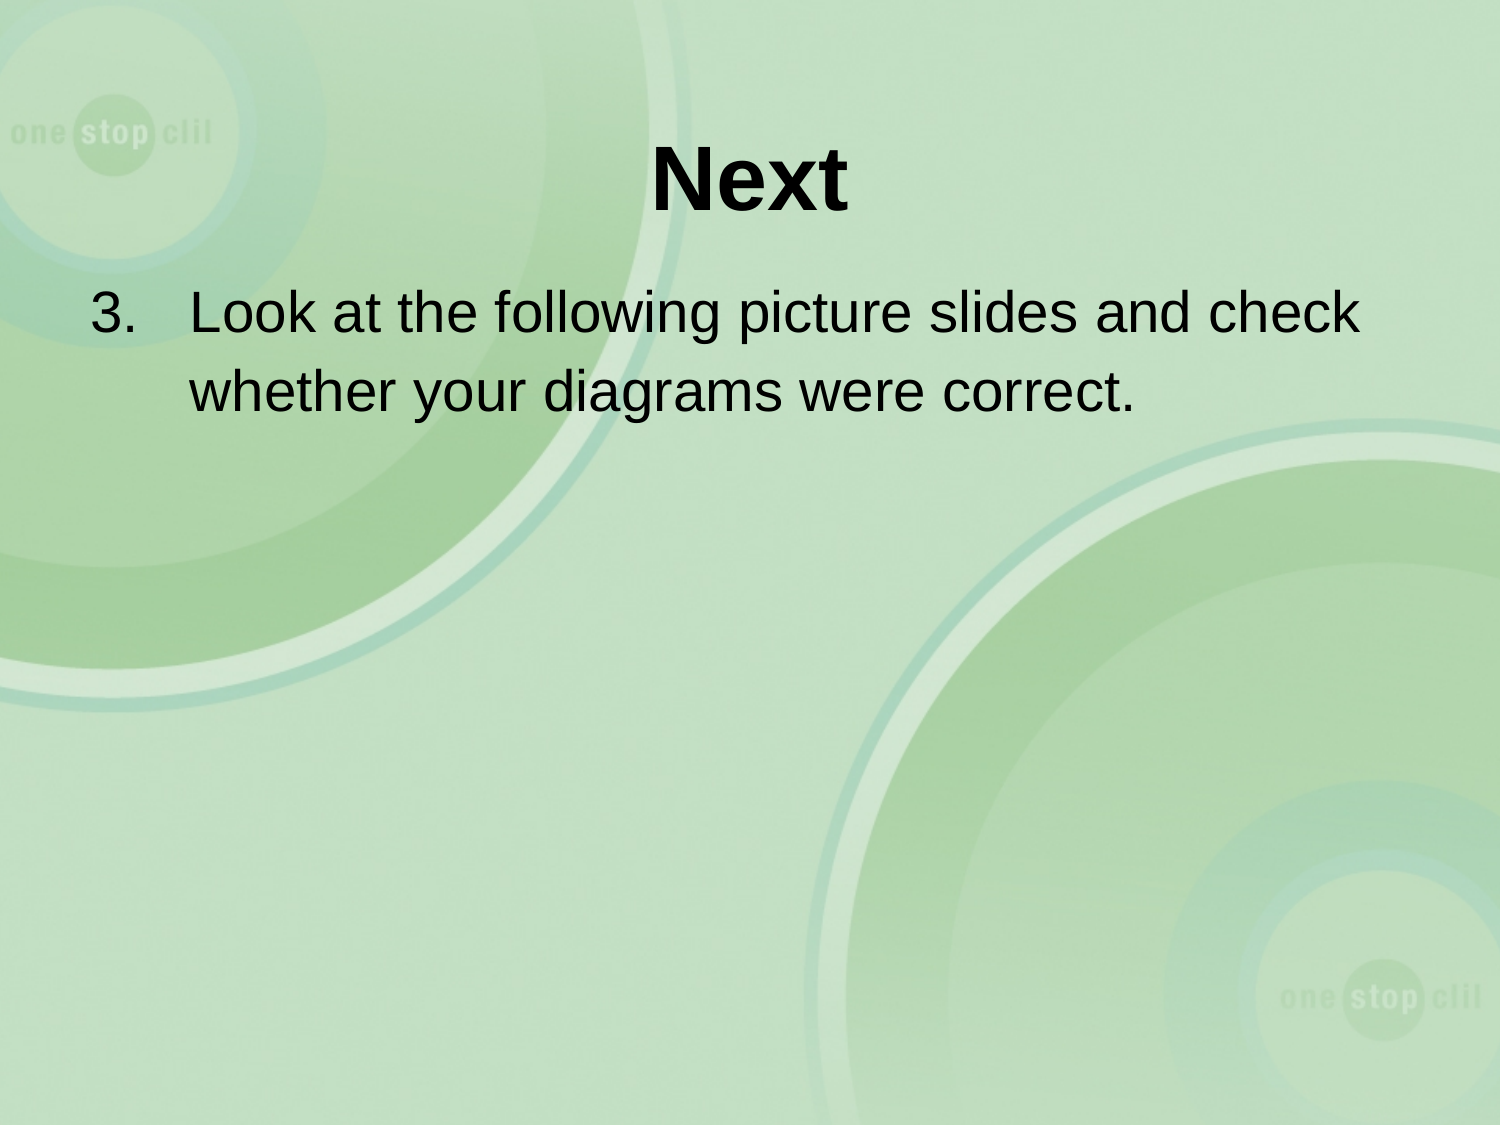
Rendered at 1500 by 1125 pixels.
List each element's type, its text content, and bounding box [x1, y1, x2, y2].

title Next [75, 79, 1425, 267]
list Look at the following picture slides and check whether your diagrams were correct. [75, 267, 1425, 1010]
picture [0, 0, 1500, 1125]
